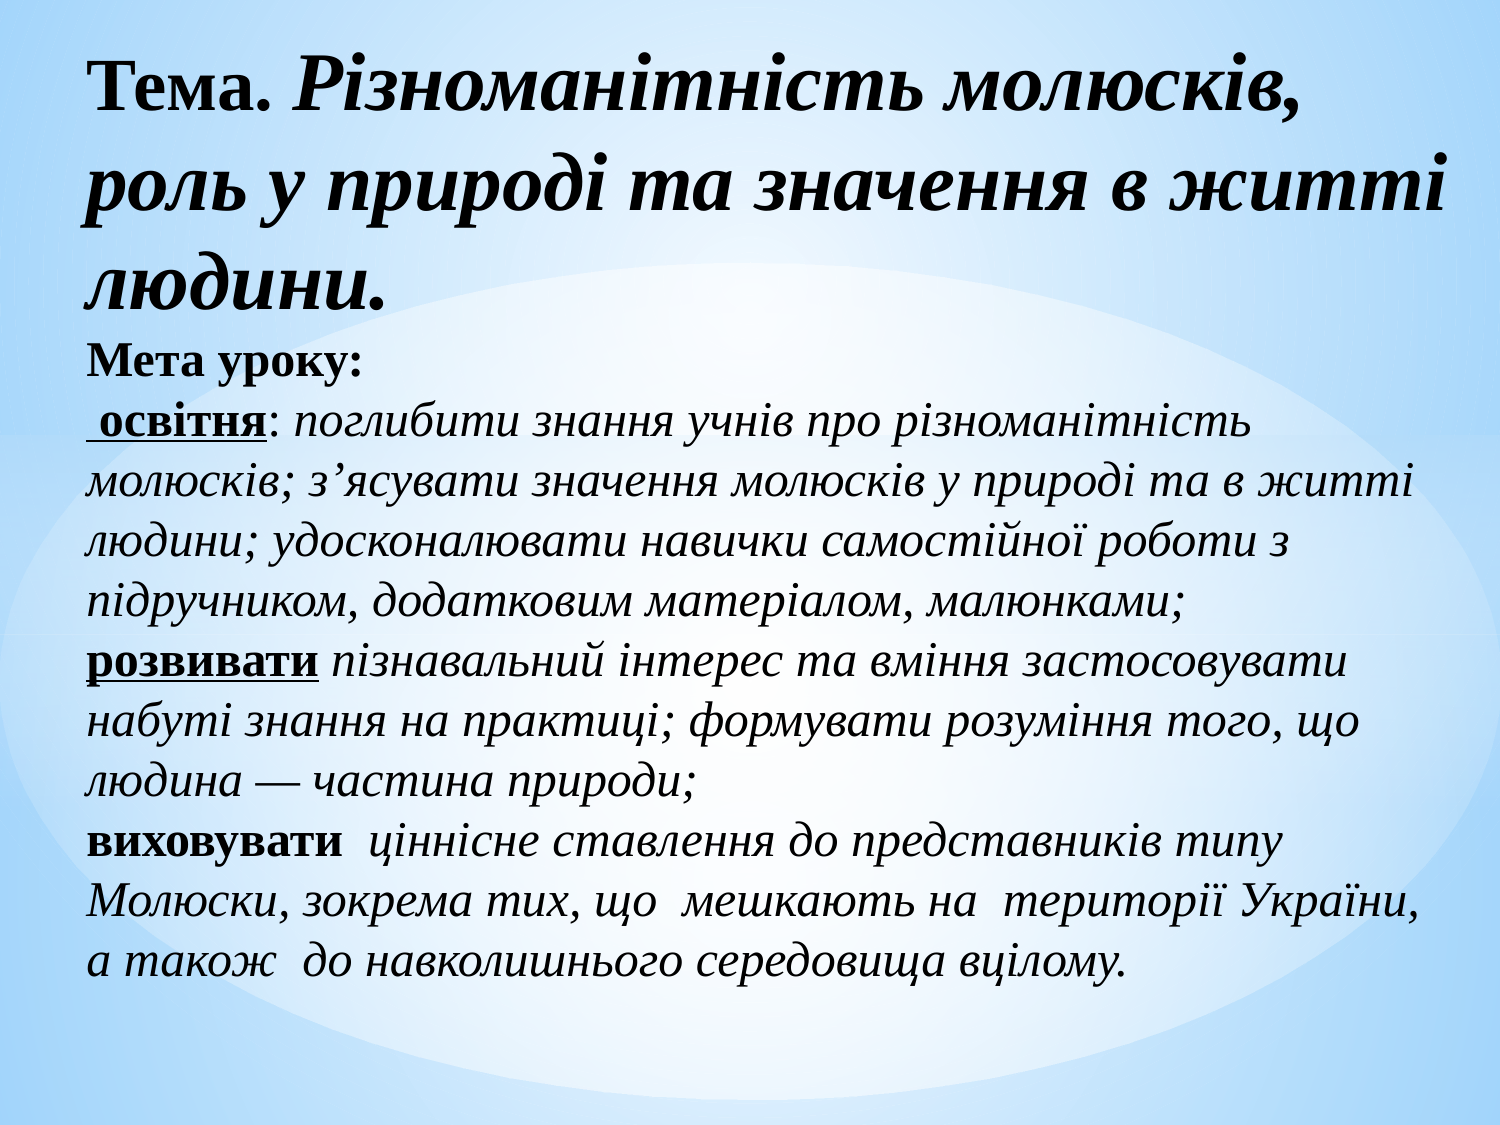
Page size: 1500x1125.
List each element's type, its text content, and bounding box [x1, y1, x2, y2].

title Тема. Різноманітність молюсків, роль у природі та значення в житті людини. Мета уроку: освітня: поглибити знання учнів про різноманітність молюсків; з’ясувати значення молюсків у природі та в житті людини; удосконалювати навички самостійної роботи з підручником, додатковим матеріалом, малюнками; розвивати пізнавальний інтерес та вміння застосовувати набуті знання на практиці; формувати розуміння того, що людина — частина природи; виховувати ціннісне ставлення до представників типу Молюски, зокрема тих, що мешкають на території України, а також до навколишнього середовища вцілому. [41, 19, 1471, 1106]
